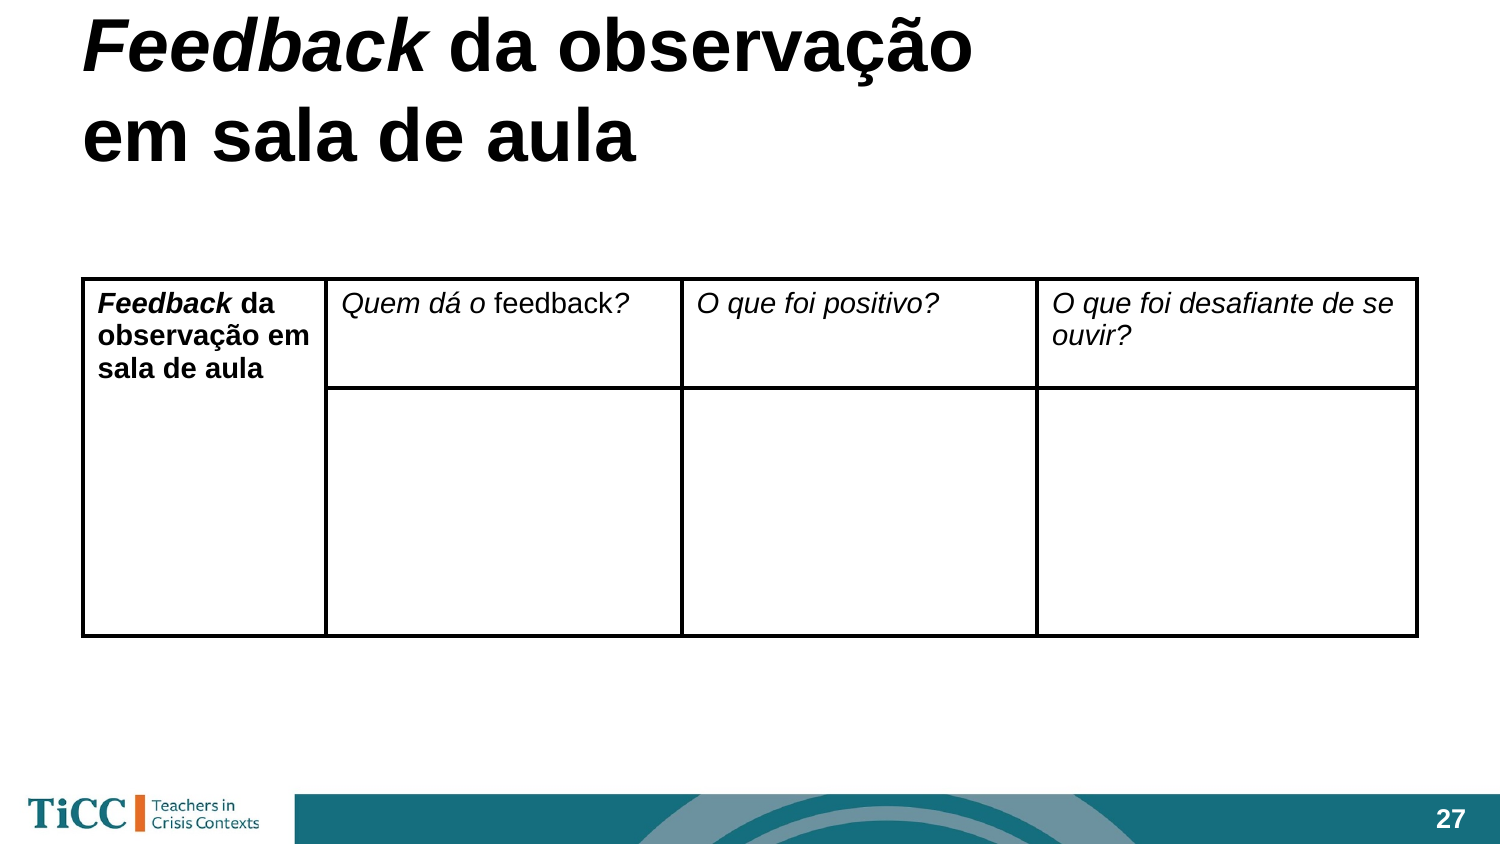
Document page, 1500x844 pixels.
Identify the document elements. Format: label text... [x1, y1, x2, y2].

table_cell [1039, 390, 1415, 634]
table_cell [328, 390, 680, 634]
table_header Feedback da observação em sala de aula [85, 281, 324, 634]
table_cell [684, 390, 1035, 634]
picture [0, 0, 1500, 844]
slide_number ‹#› [1390, 785, 1481, 844]
table_header O que foi positivo? [684, 281, 1035, 386]
table_header Quem dá o feedback? [328, 281, 680, 386]
table_header O que foi desafiante de se ouvir? [1039, 281, 1415, 386]
title Feedback da observação em sala de aula [67, 4, 1418, 192]
